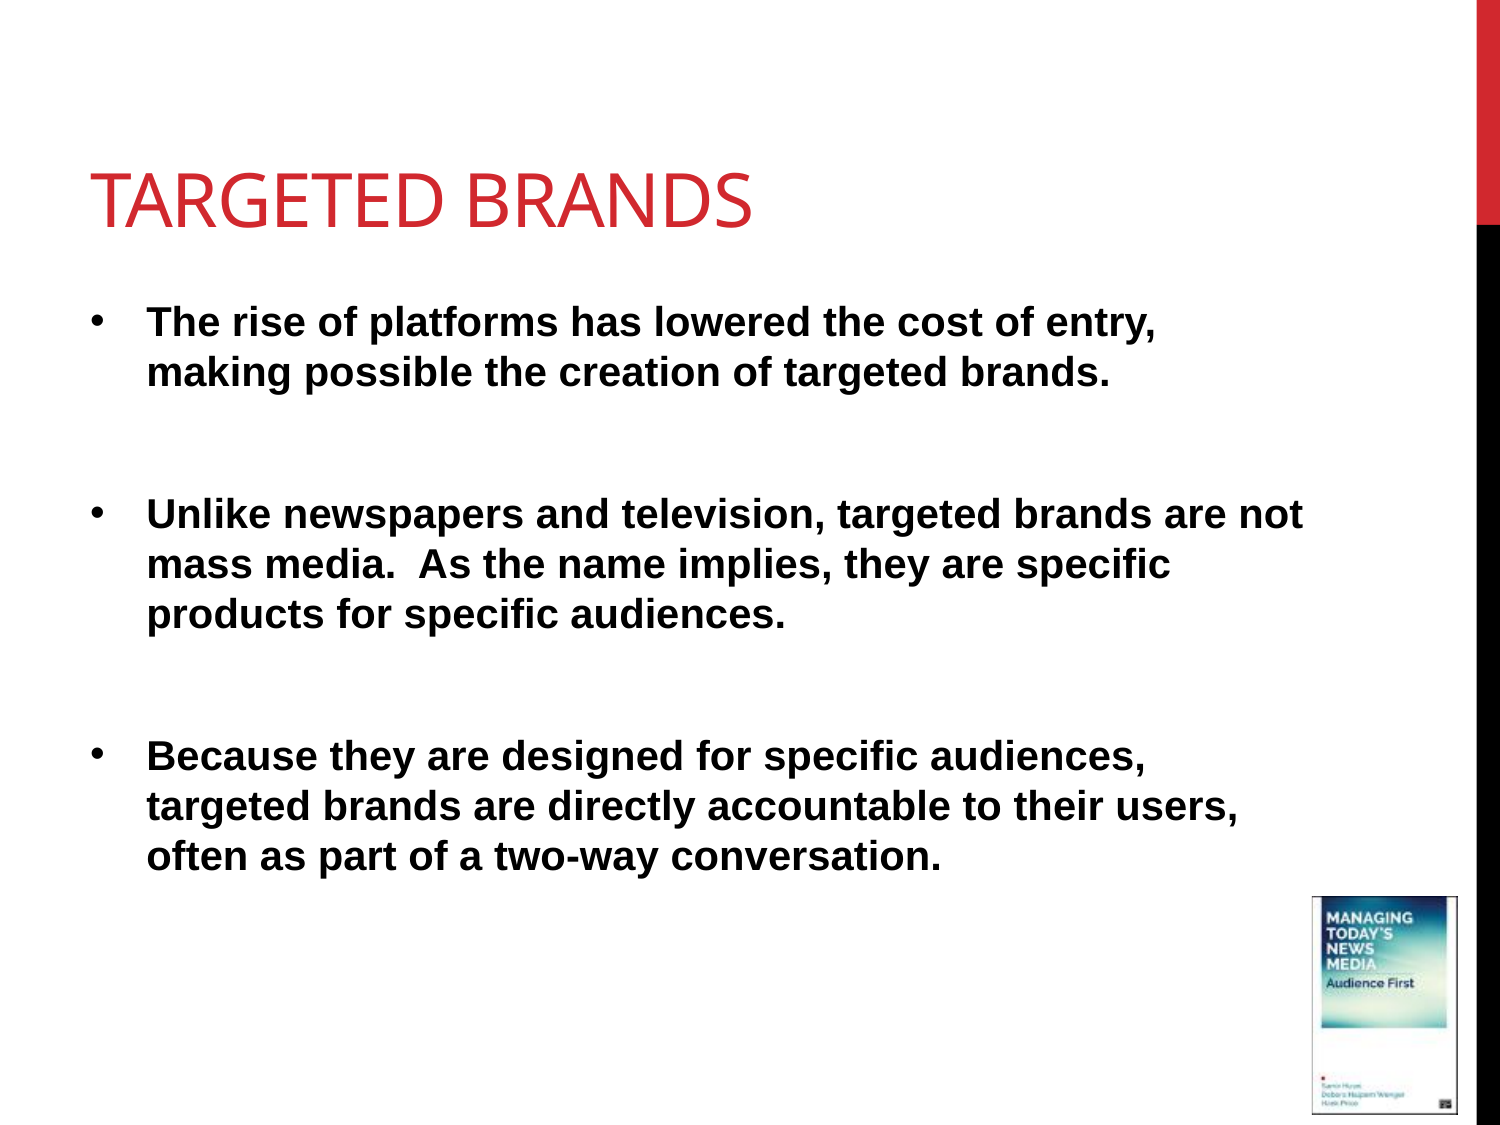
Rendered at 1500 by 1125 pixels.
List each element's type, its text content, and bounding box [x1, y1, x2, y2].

title Targeted Brands [75, 25, 1025, 250]
picture [1311, 896, 1458, 1115]
list The rise of platforms has lowered the cost of entry, making possible the creation of targeted brands. Unlike newspapers and television, targeted brands are not mass media. As the name implies, they are specific products for specific audiences. Because they are designed for specific audiences, targeted brands are directly accountable to their users, often as part of a two-way conversation. [75, 287, 1325, 1005]
